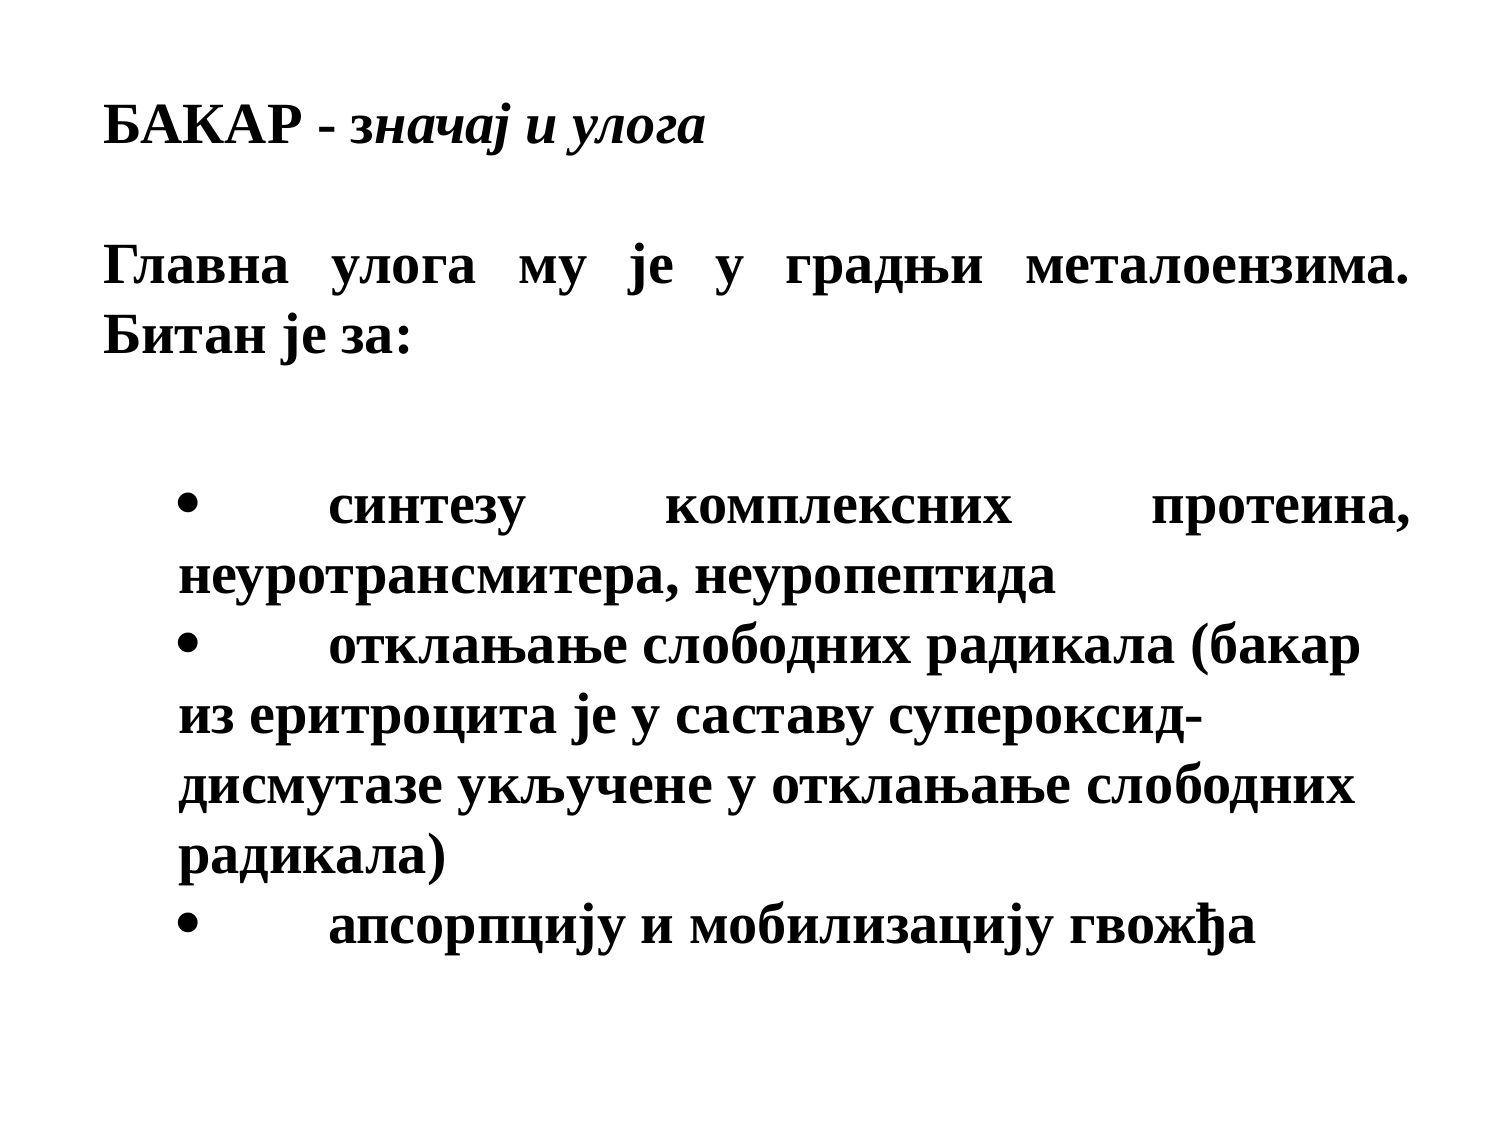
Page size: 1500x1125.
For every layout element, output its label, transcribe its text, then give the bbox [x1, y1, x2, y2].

text_box БАКАР - значај и улога Главна улога му је у градњи металоензима. Битан је за: · синтезу комплексних протеина, неуротрансмитера, неуропептида · отклањање слободних радикала (бакар из еритроцита је у саставу супероксид-дисмутазе укључене у отклањање слободних радикала) · апсорпцију и мобилизацију гвожђа [88, 78, 1426, 963]
